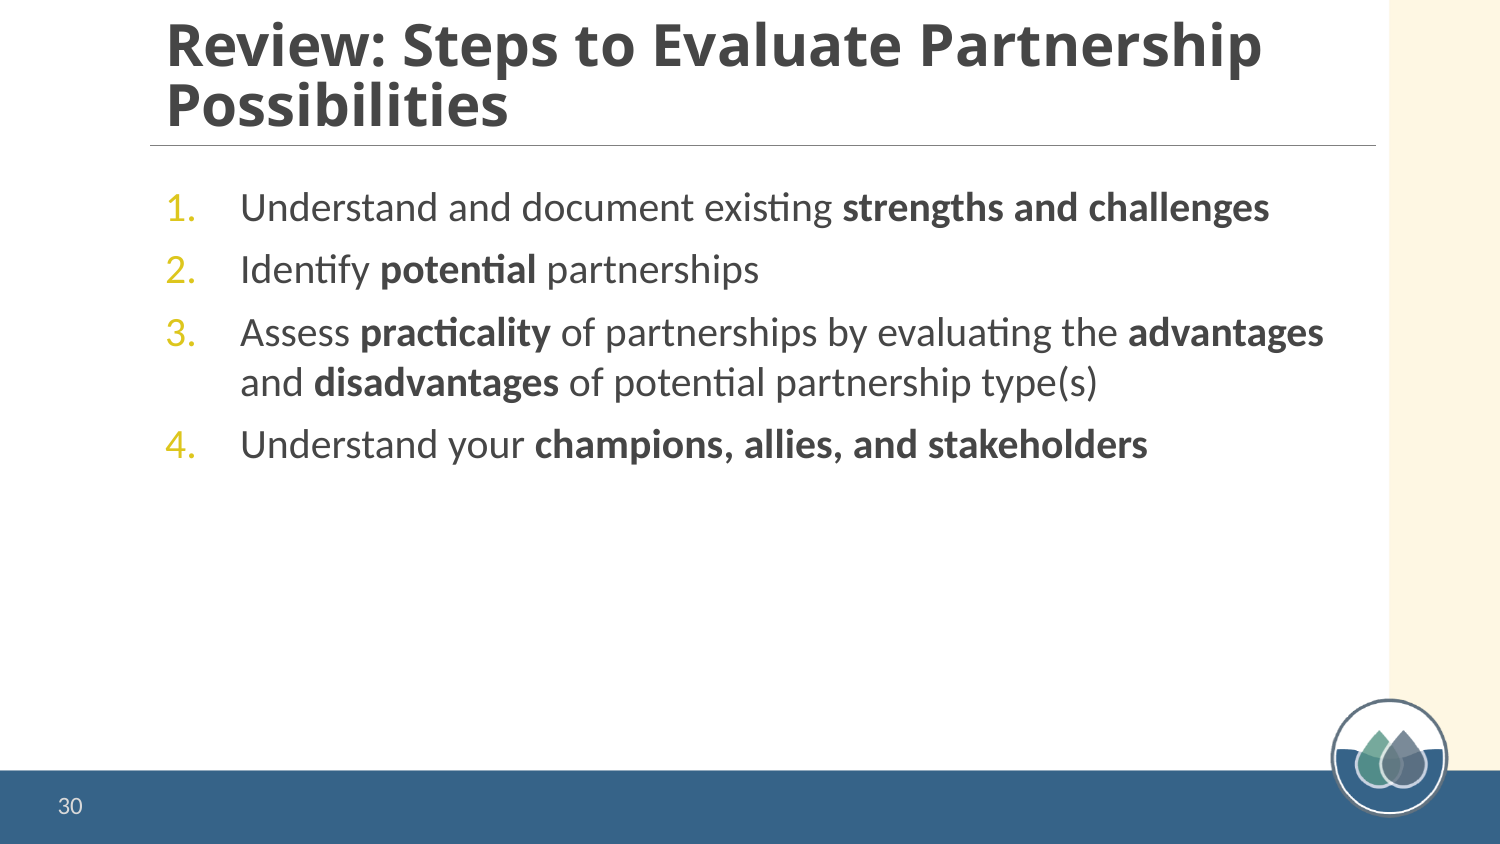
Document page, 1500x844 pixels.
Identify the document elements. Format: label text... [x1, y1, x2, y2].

picture [0, 0, 1500, 844]
list Understand and document existing strengths and challenges Identify potential partnerships Assess practicality of partnerships by evaluating the advantages and disadvantages of potential partnership type(s) Understand your champions, allies, and stakeholders [150, 171, 1373, 760]
slide_number 30 [16, 782, 124, 828]
title Review: Steps to Evaluate Partnership Possibilities [150, 21, 1373, 146]
